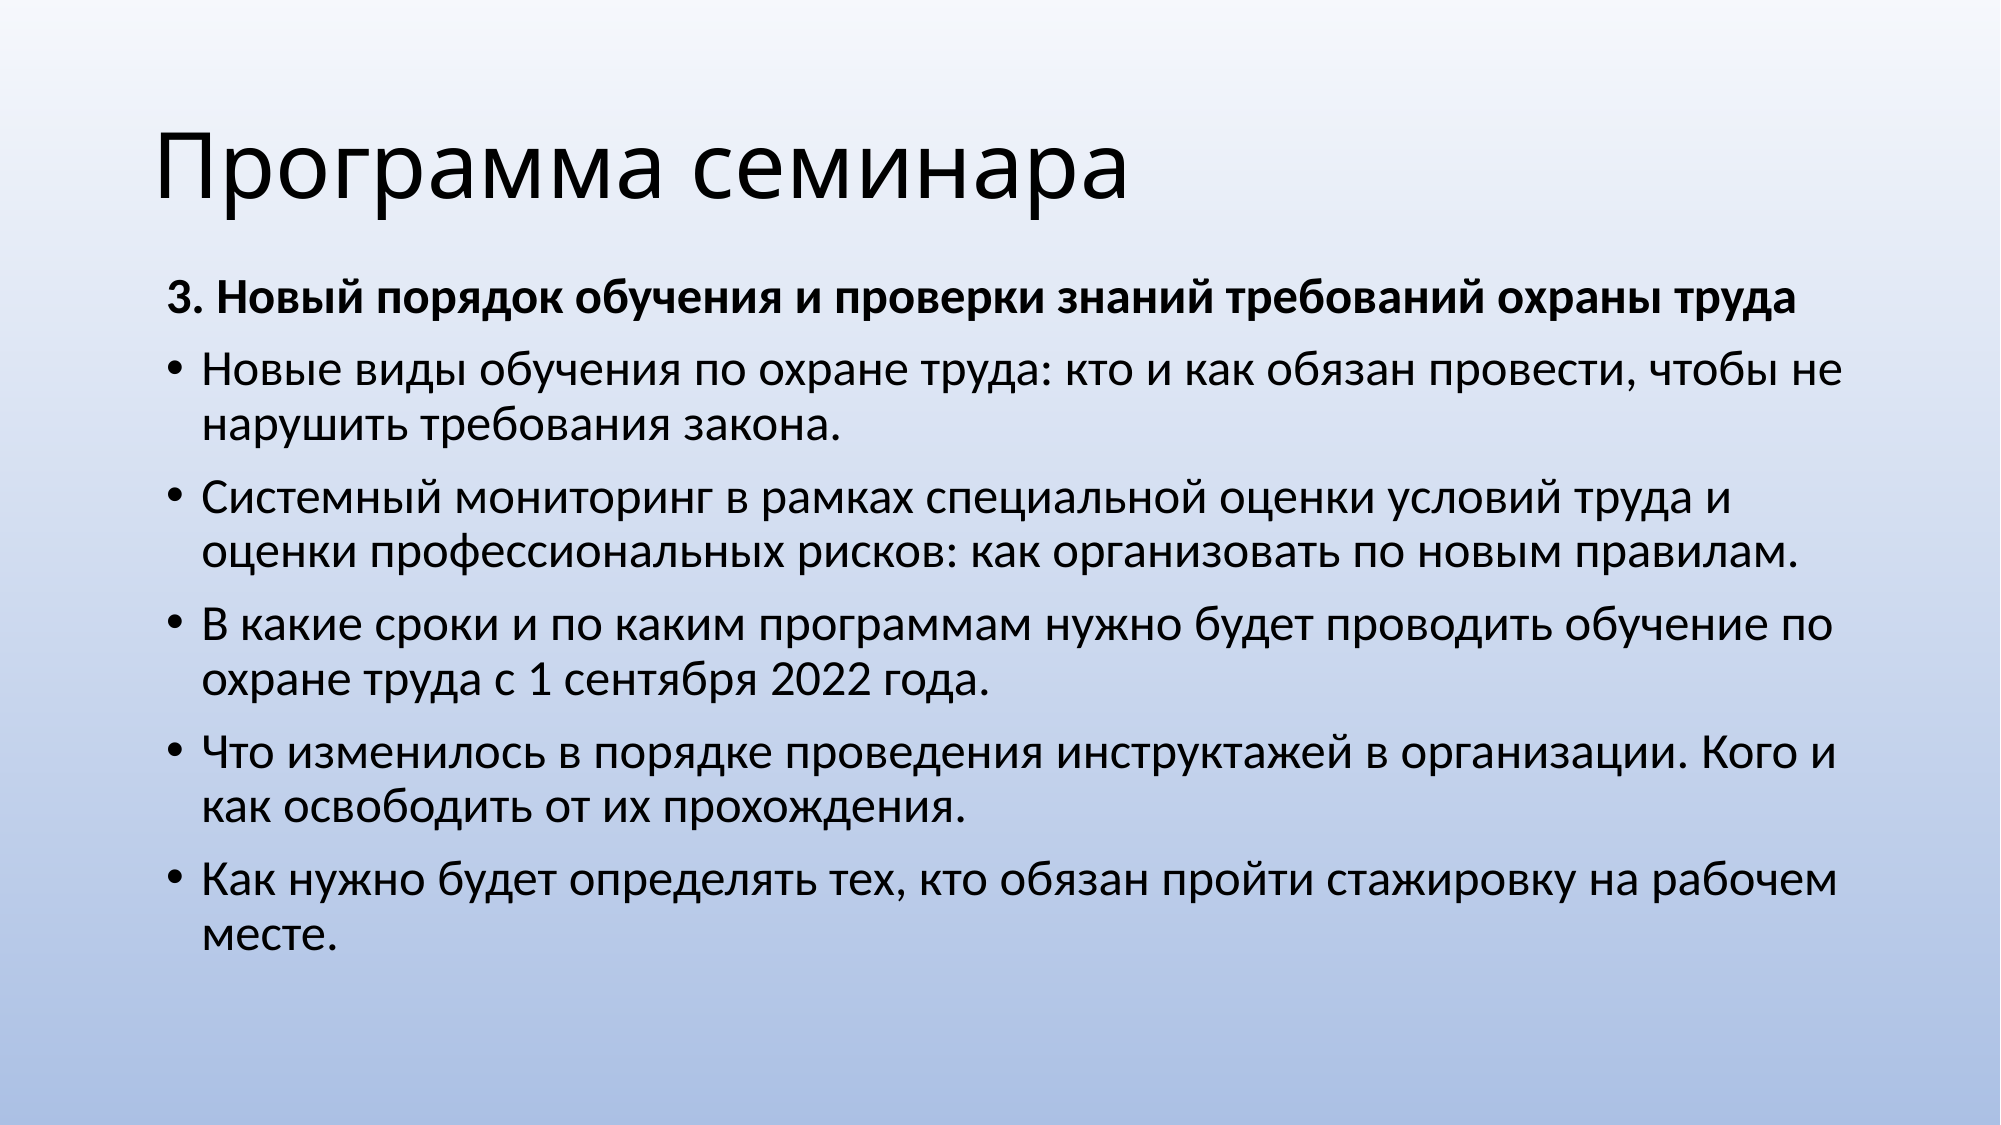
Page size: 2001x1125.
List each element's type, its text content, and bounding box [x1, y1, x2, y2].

title Программа семинара [137, 59, 1863, 278]
list 3. Новый порядок обучения и проверки знаний требований охраны труда Новые виды обучения по охране труда: кто и как обязан провести, чтобы не нарушить требования закона. Системный мониторинг в рамках специальной оценки условий труда и оценки профессиональных рисков: как организовать по новым правилам. В какие сроки и по каким программам нужно будет проводить обучение по охране труда с 1 сентября 2022 года. Что изменилось в порядке проведения инструктажей в организации. Кого и как освободить от их прохождения. Как нужно будет определять тех, кто обязан пройти стажировку на рабочем месте. [151, 261, 1876, 976]
